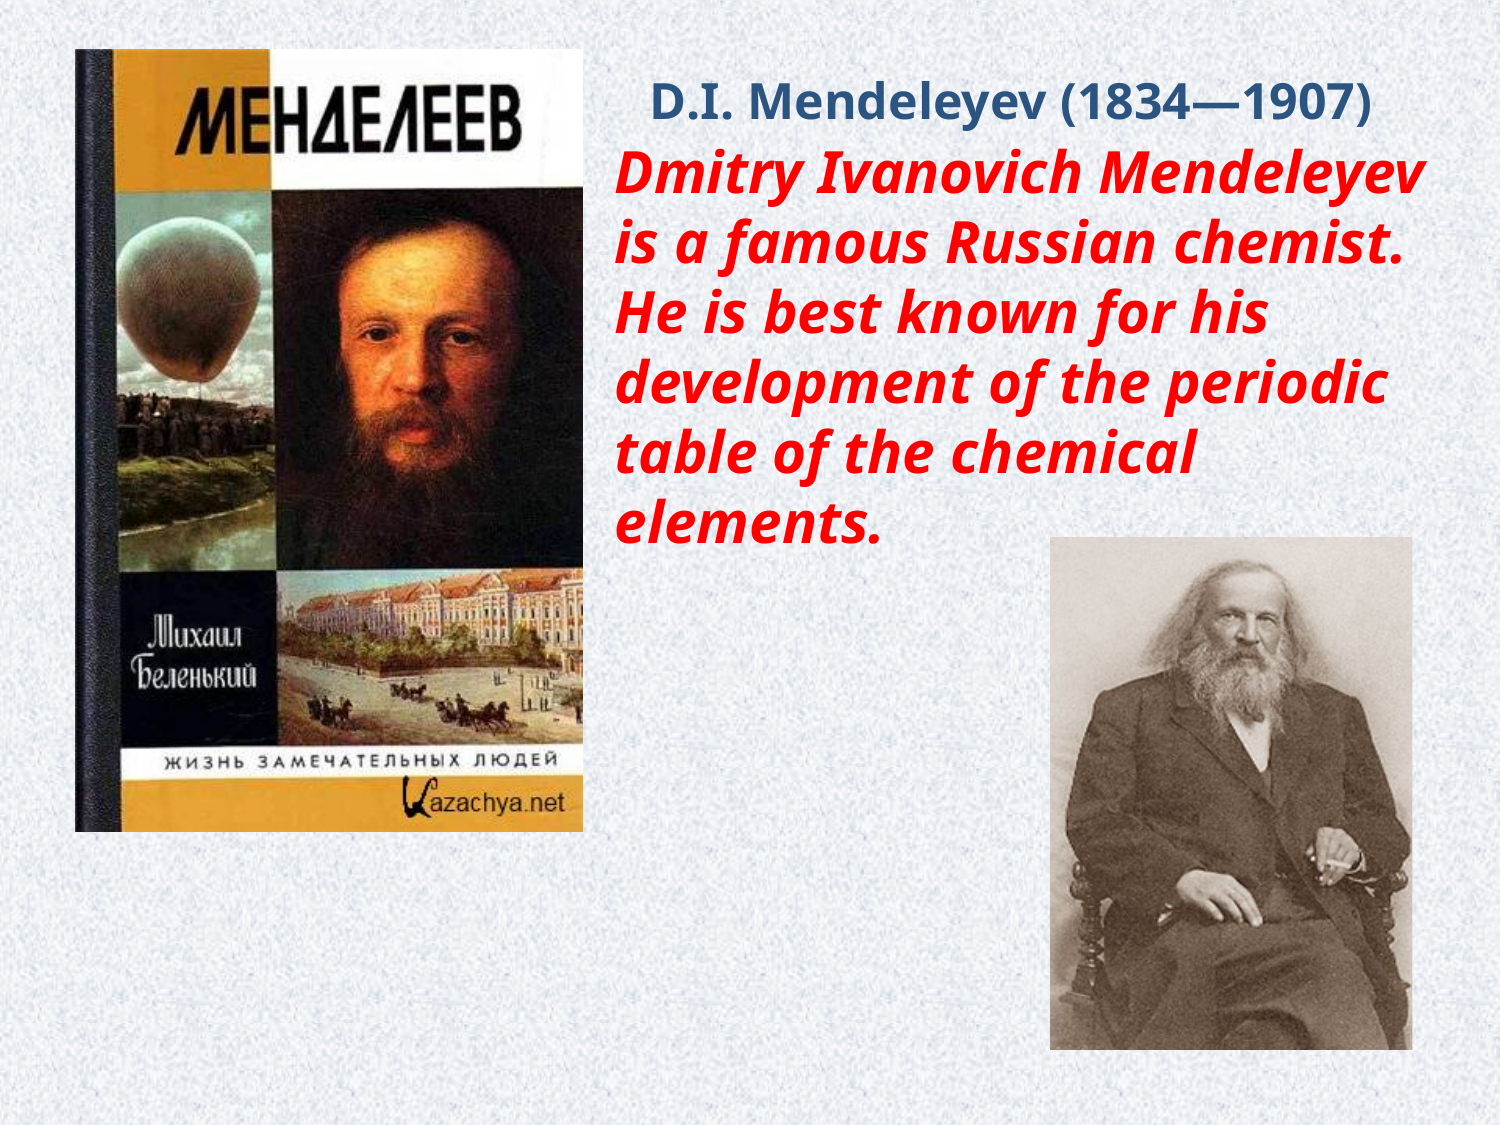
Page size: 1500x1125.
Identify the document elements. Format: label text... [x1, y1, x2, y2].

picture [1049, 537, 1413, 1051]
text_box D.I. Mendeleyev (1834—1907) [634, 62, 1388, 127]
picture [74, 49, 584, 832]
text_box Dmitry Ivanovich Mendeleyev is a famous Russian chemist. He is best known for his development of the periodic table of the chemical elements. [600, 127, 1450, 563]
